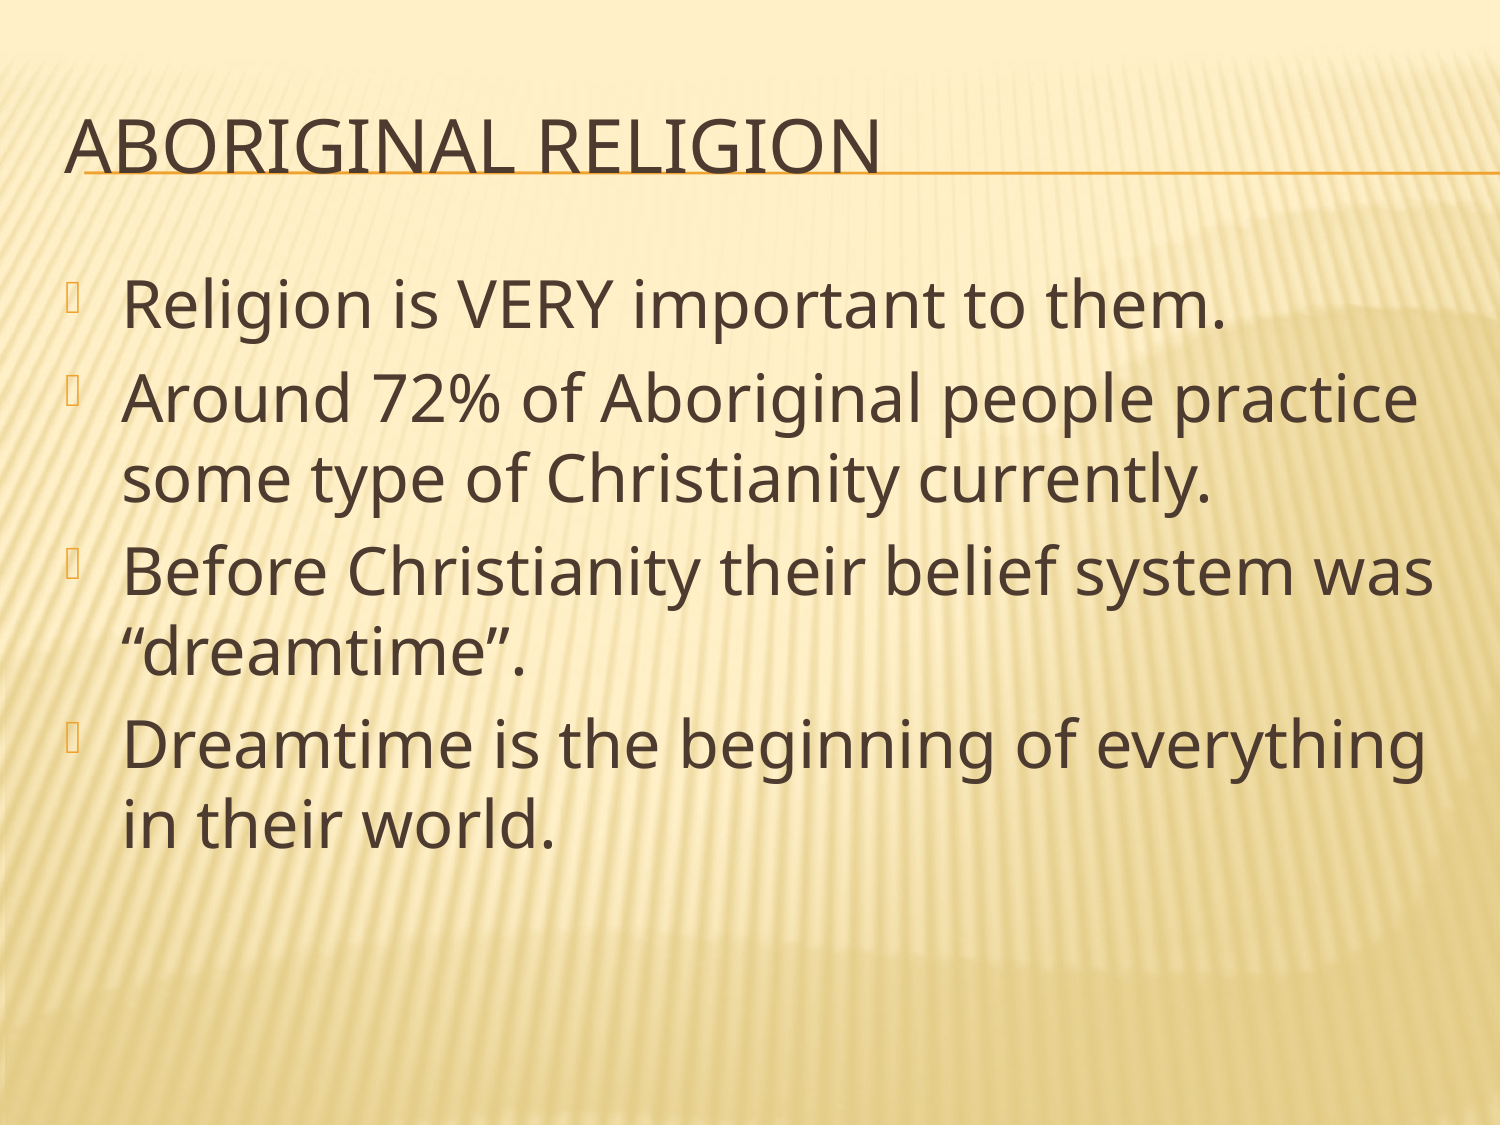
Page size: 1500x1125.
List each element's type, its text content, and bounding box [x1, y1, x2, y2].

title Aboriginal Religion [50, 75, 1475, 213]
list Religion is VERY important to them. Around 72% of Aboriginal people practice some type of Christianity currently. Before Christianity their belief system was “dreamtime”. Dreamtime is the beginning of everything in their world. [50, 254, 1475, 998]
